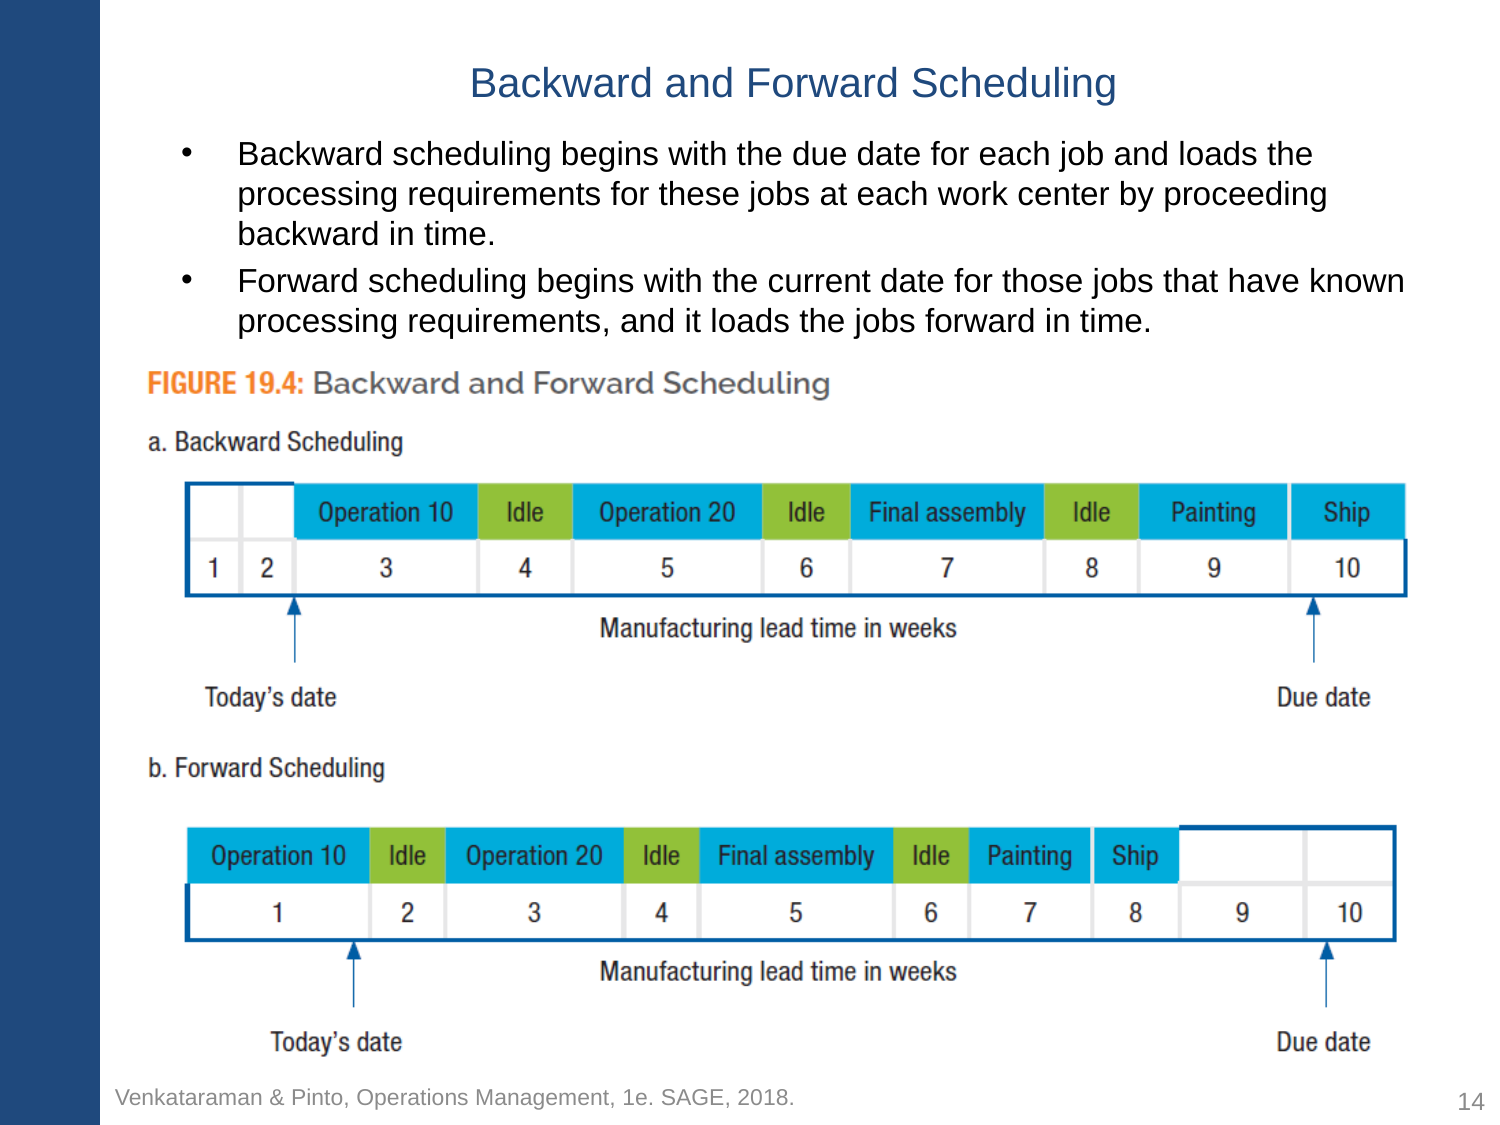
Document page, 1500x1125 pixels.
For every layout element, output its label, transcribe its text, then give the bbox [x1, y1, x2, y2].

slide_number 14 [1425, 1074, 1500, 1125]
footer Venkataraman & Pinto, Operations Management, 1e. SAGE, 2018. [99, 1074, 1250, 1125]
picture [137, 362, 1458, 1075]
list Backward scheduling begins with the due date for each job and loads the processing requirements for these jobs at each work center by proceeding backward in time. Forward scheduling begins with the current date for those jobs that have known processing requirements, and it loads the jobs forward in time. [165, 125, 1429, 360]
title Backward and Forward Scheduling [162, 24, 1425, 138]
